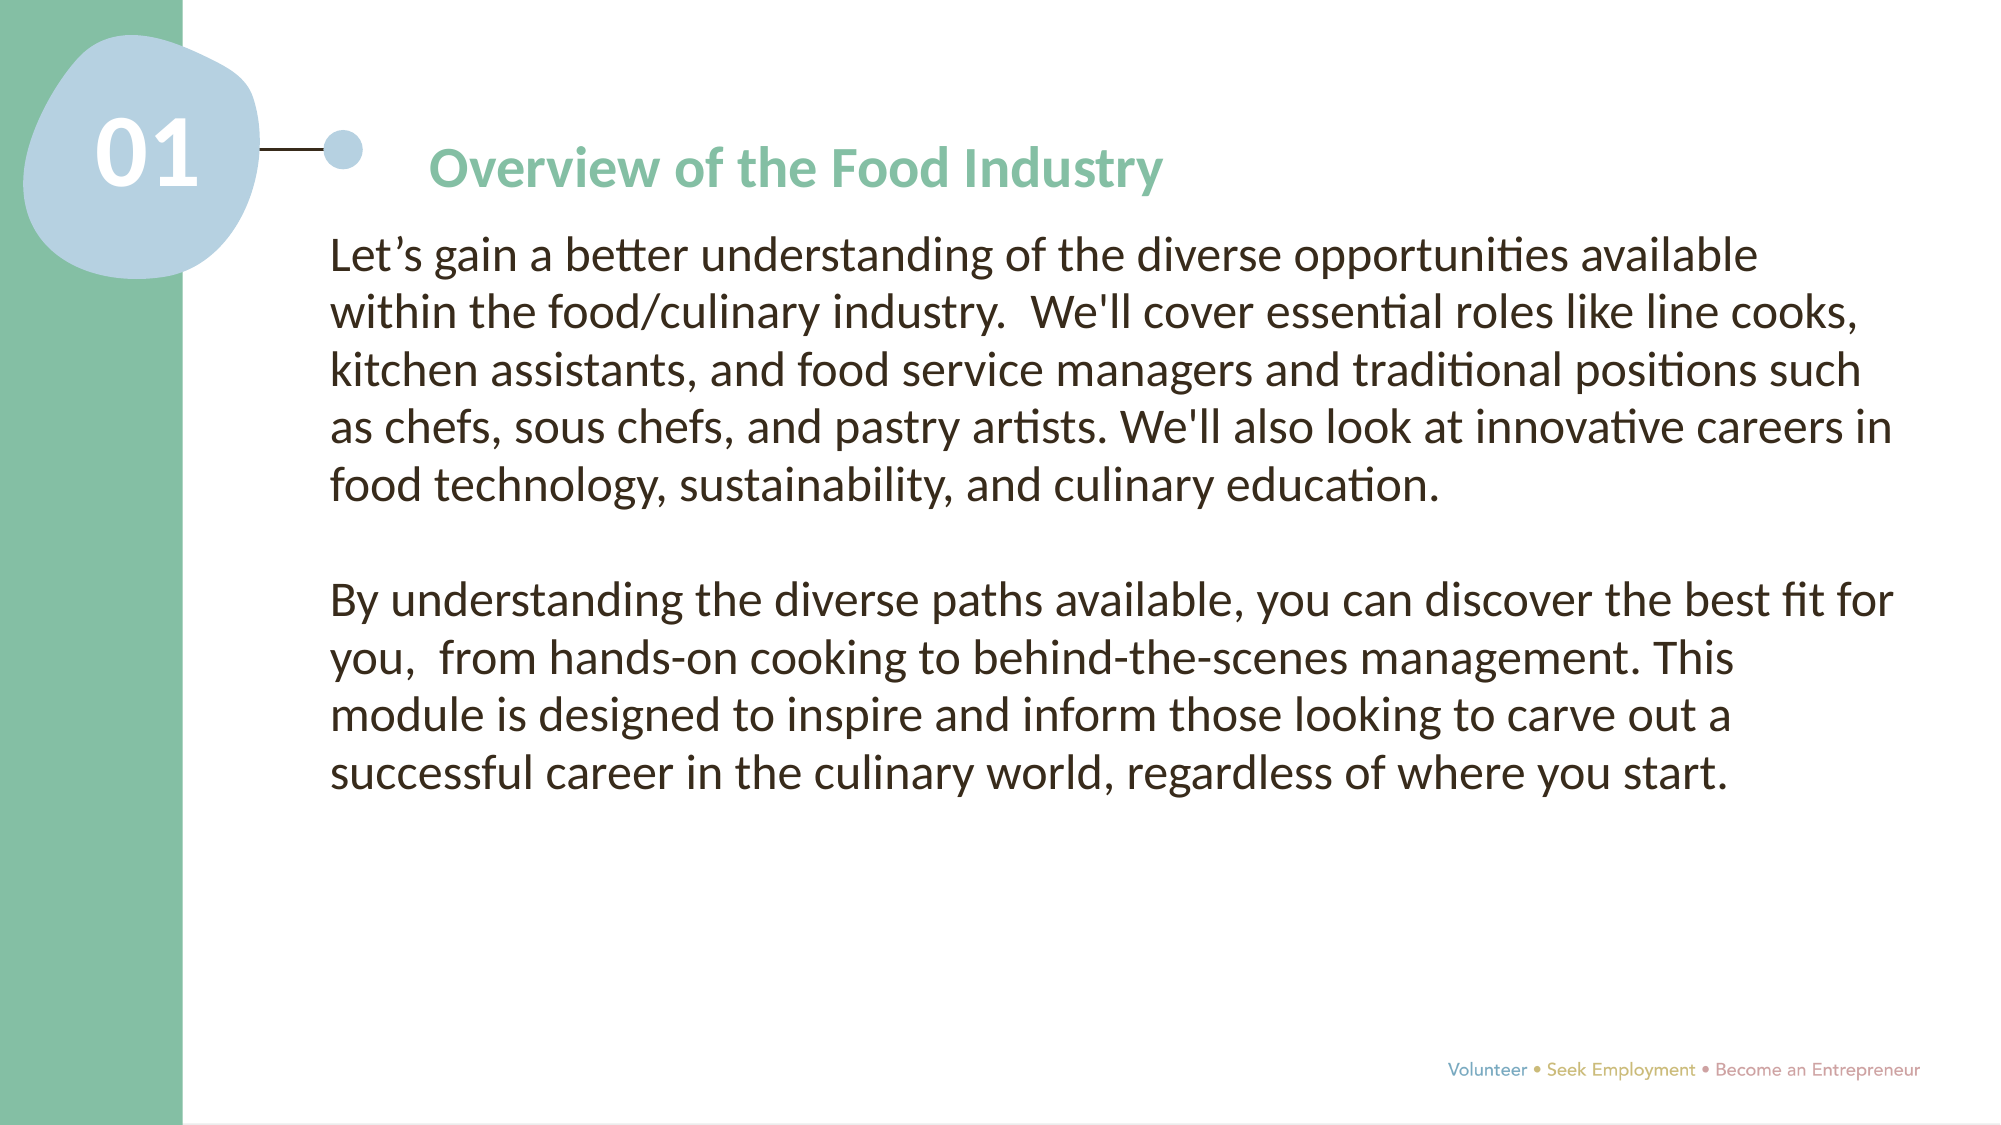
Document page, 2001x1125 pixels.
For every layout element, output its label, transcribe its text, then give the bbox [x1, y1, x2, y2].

text_box [55, 35, 249, 88]
text_box Let’s gain a better understanding of the diverse opportunities available within the food/culinary industry. We'll cover essential roles like line cooks, kitchen assistants, and food service managers and traditional positions such as chefs, sous chefs, and pastry artists. We'll also look at innovative careers in food technology, sustainability, and culinary education. By understanding the diverse paths available, you can discover the best fit for you, from hands-on cooking to behind-the-scenes management. This module is designed to inspire and inform those looking to carve out a successful career in the culinary world, regardless of where you start. [315, 216, 1913, 422]
picture [1418, 1046, 1971, 1103]
text_box [0, 0, 184, 1125]
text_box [110, 129, 363, 170]
text_box [34, 230, 234, 280]
text_box Overview of the Food Industry [414, 108, 1675, 215]
text_box 01 [21, 88, 275, 230]
